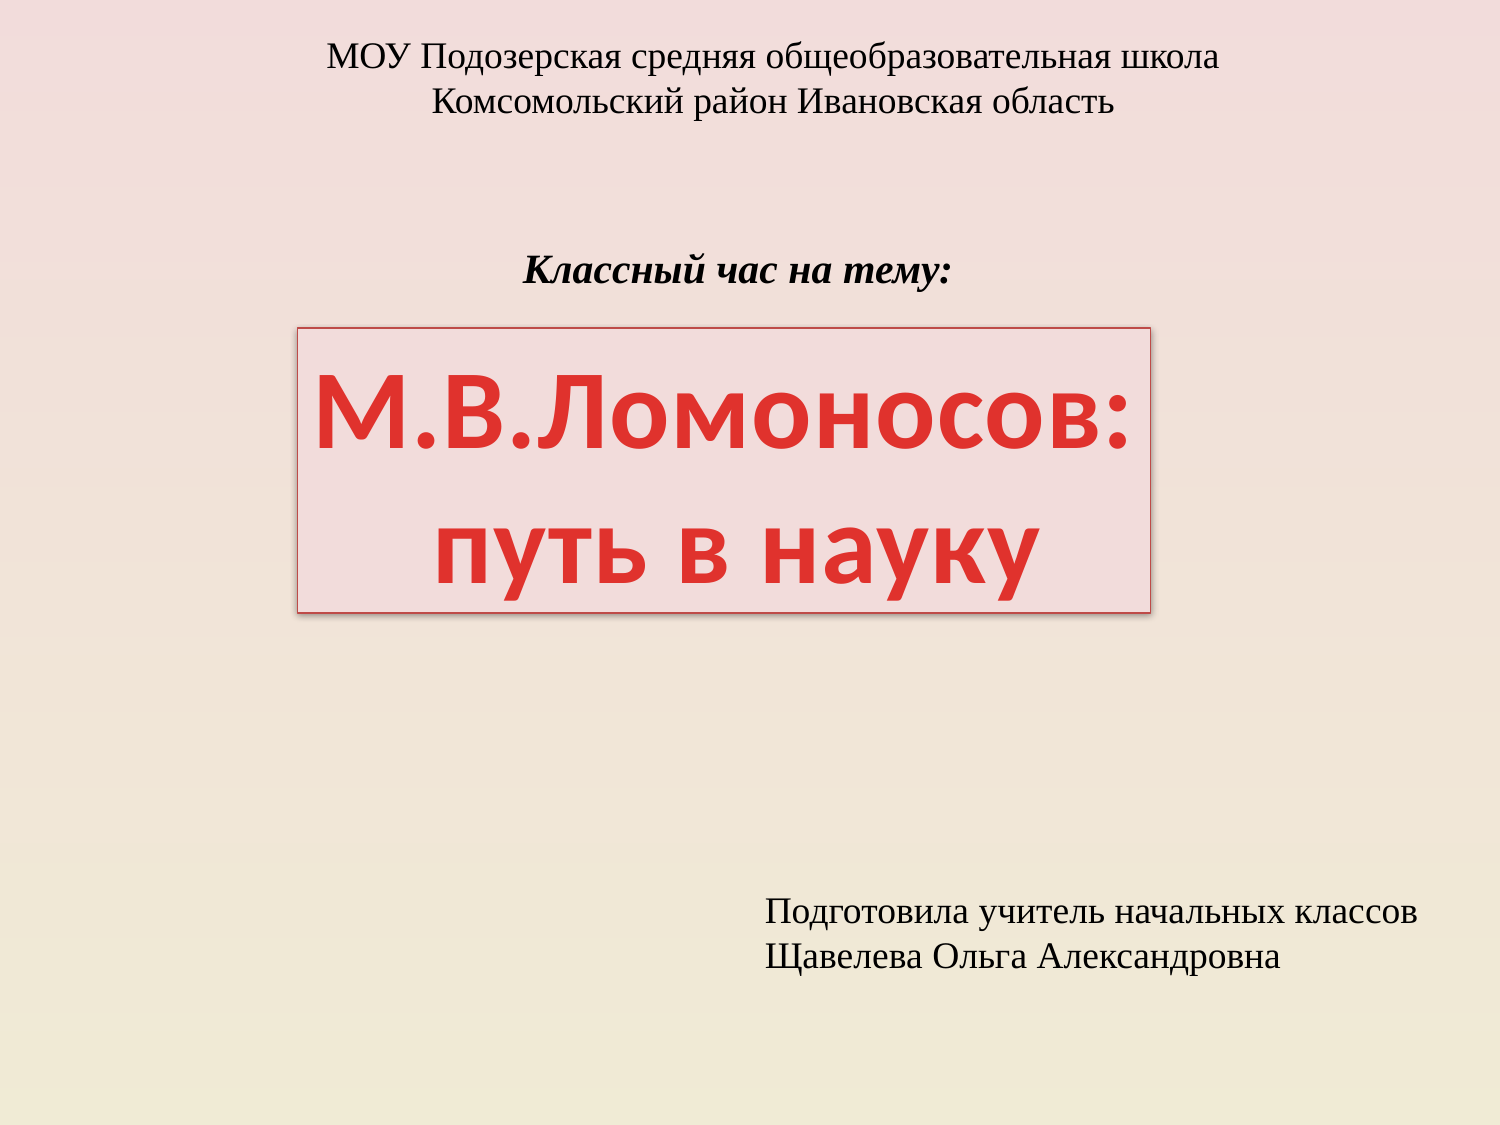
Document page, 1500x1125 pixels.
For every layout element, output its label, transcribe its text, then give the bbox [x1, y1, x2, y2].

text_box Подготовила учитель начальных классов Щавелева Ольга Александровна [749, 878, 1453, 984]
text_box МОУ Подозерская средняя общеобразовательная школа Комсомольский район Ивановская область [93, 23, 1454, 129]
text_box Классный час на тему: [257, 234, 1219, 300]
text_box М.В.Ломоносов: путь в науку [297, 327, 1151, 614]
